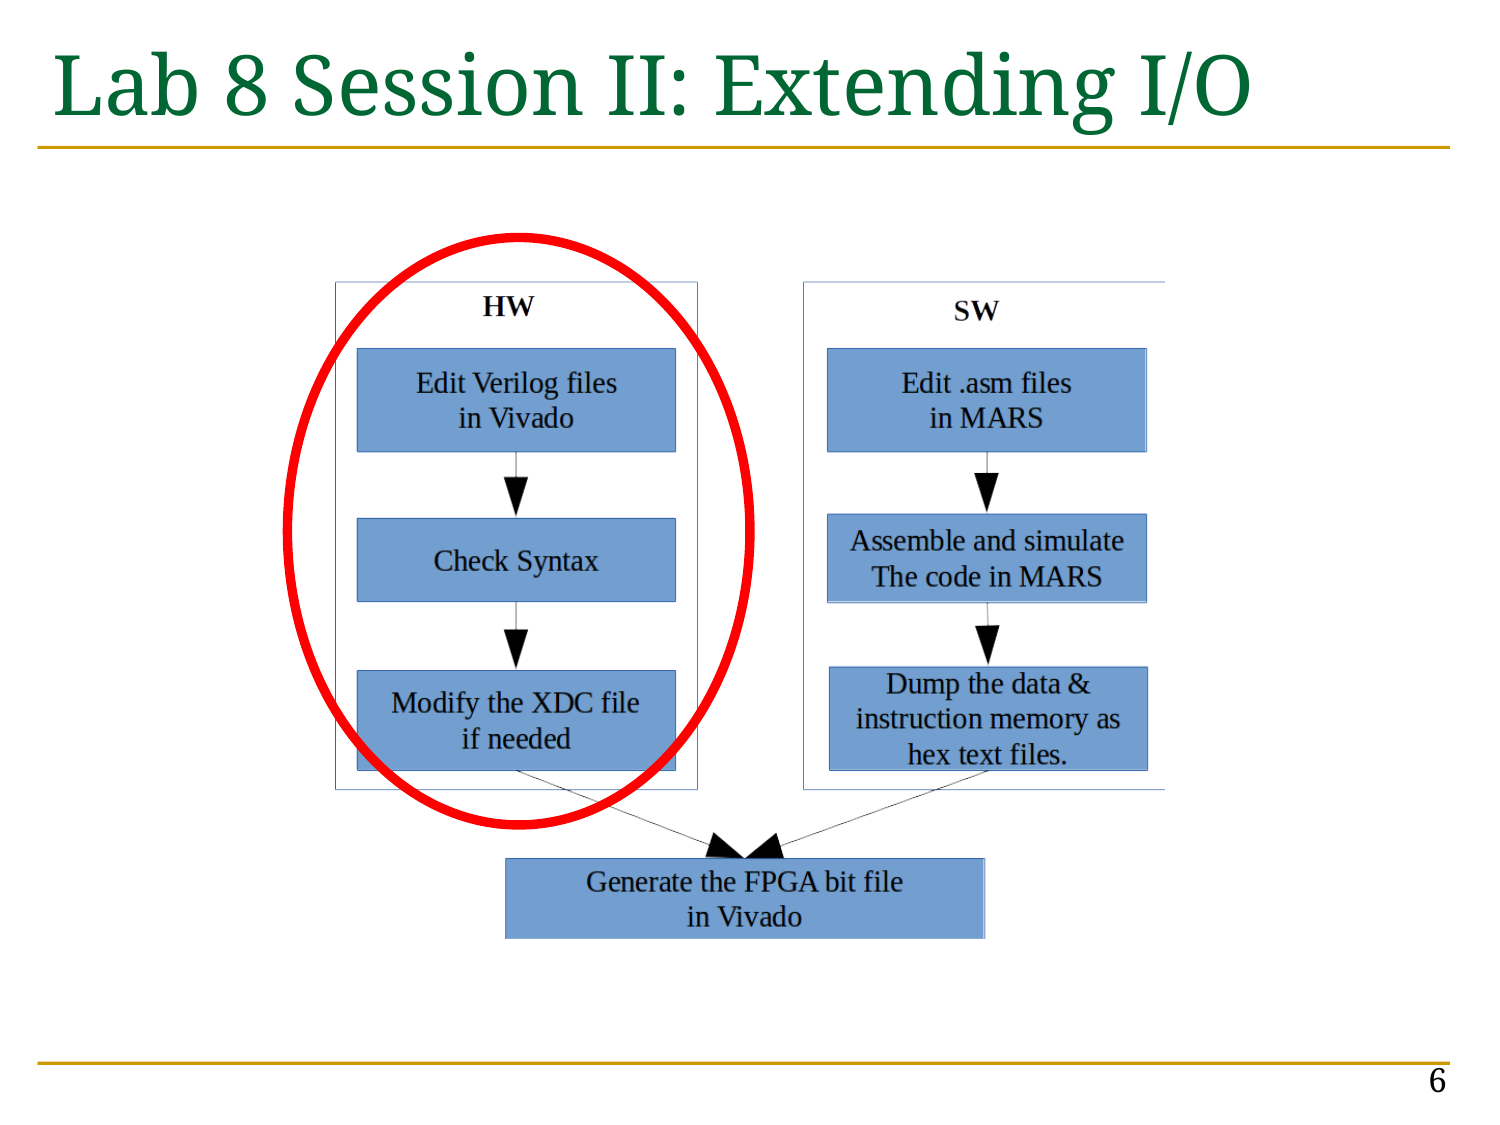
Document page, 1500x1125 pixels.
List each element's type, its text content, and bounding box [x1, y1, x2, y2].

slide_number 6 [1111, 1036, 1462, 1112]
text_box [405, 237, 632, 275]
picture [335, 276, 1165, 939]
text_box [287, 361, 330, 702]
title Lab 8 Session II: Extending I/O [37, 24, 1450, 200]
